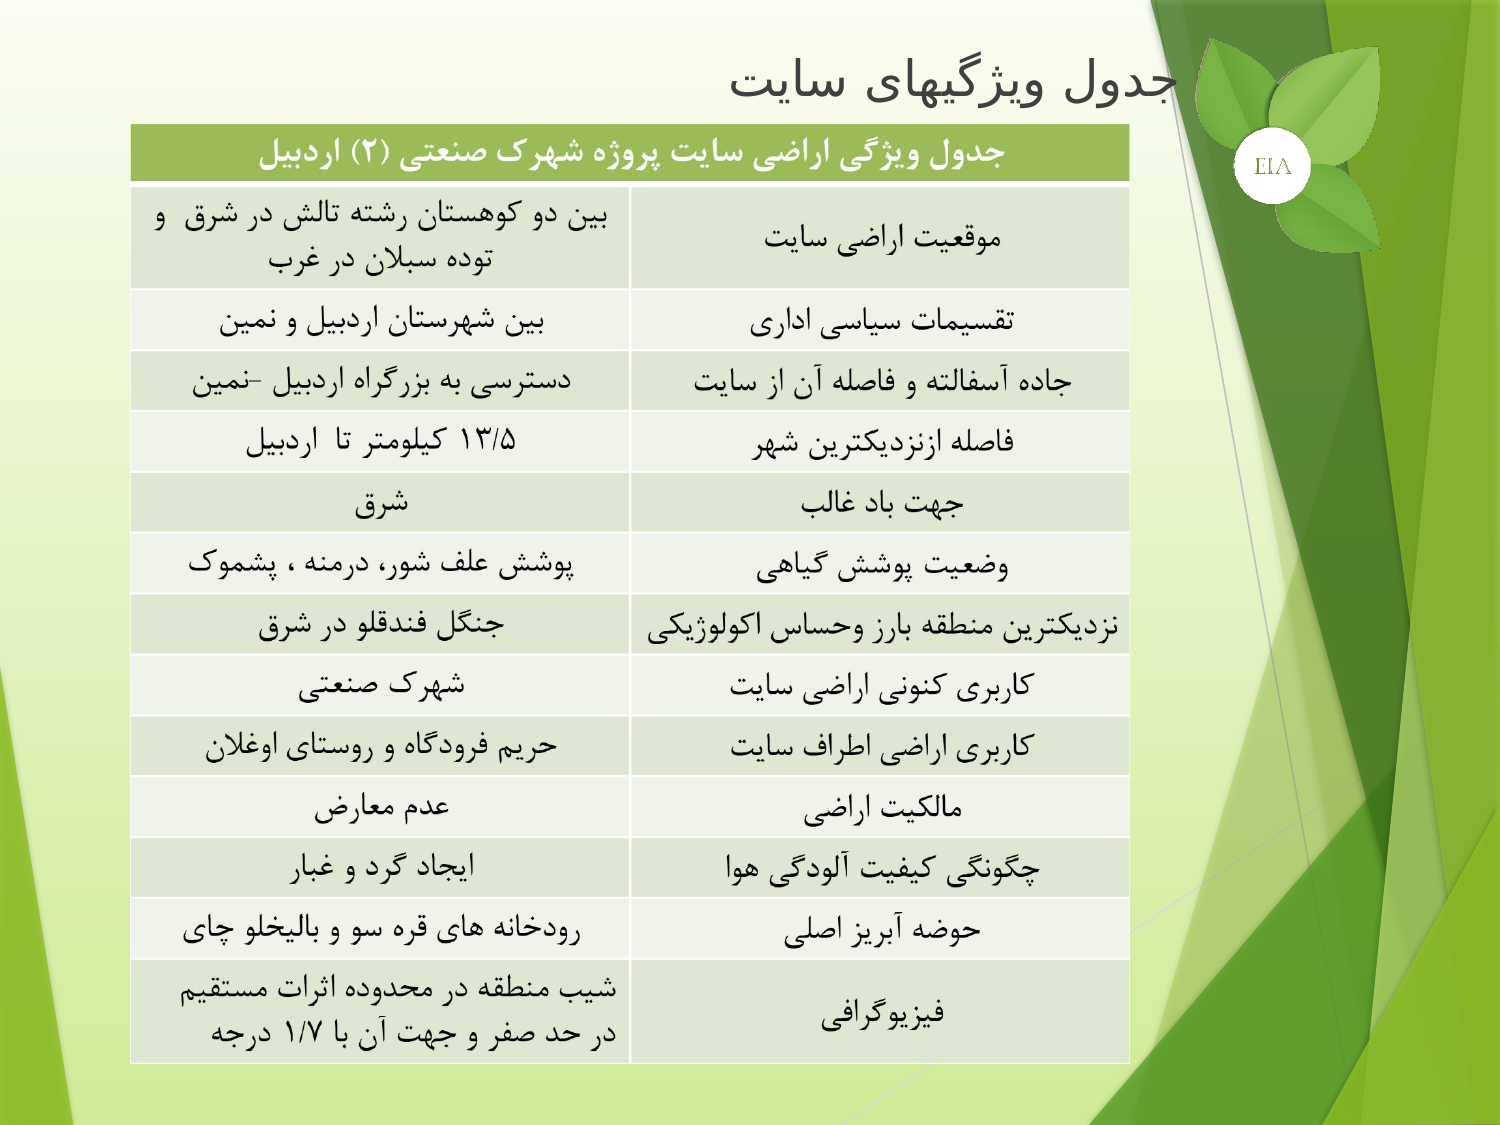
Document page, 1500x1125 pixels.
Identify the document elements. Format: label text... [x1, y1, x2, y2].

picture [129, 123, 1130, 1065]
list جدول ویژگیهای سایت [63, 38, 1196, 1077]
picture [1194, 38, 1381, 253]
